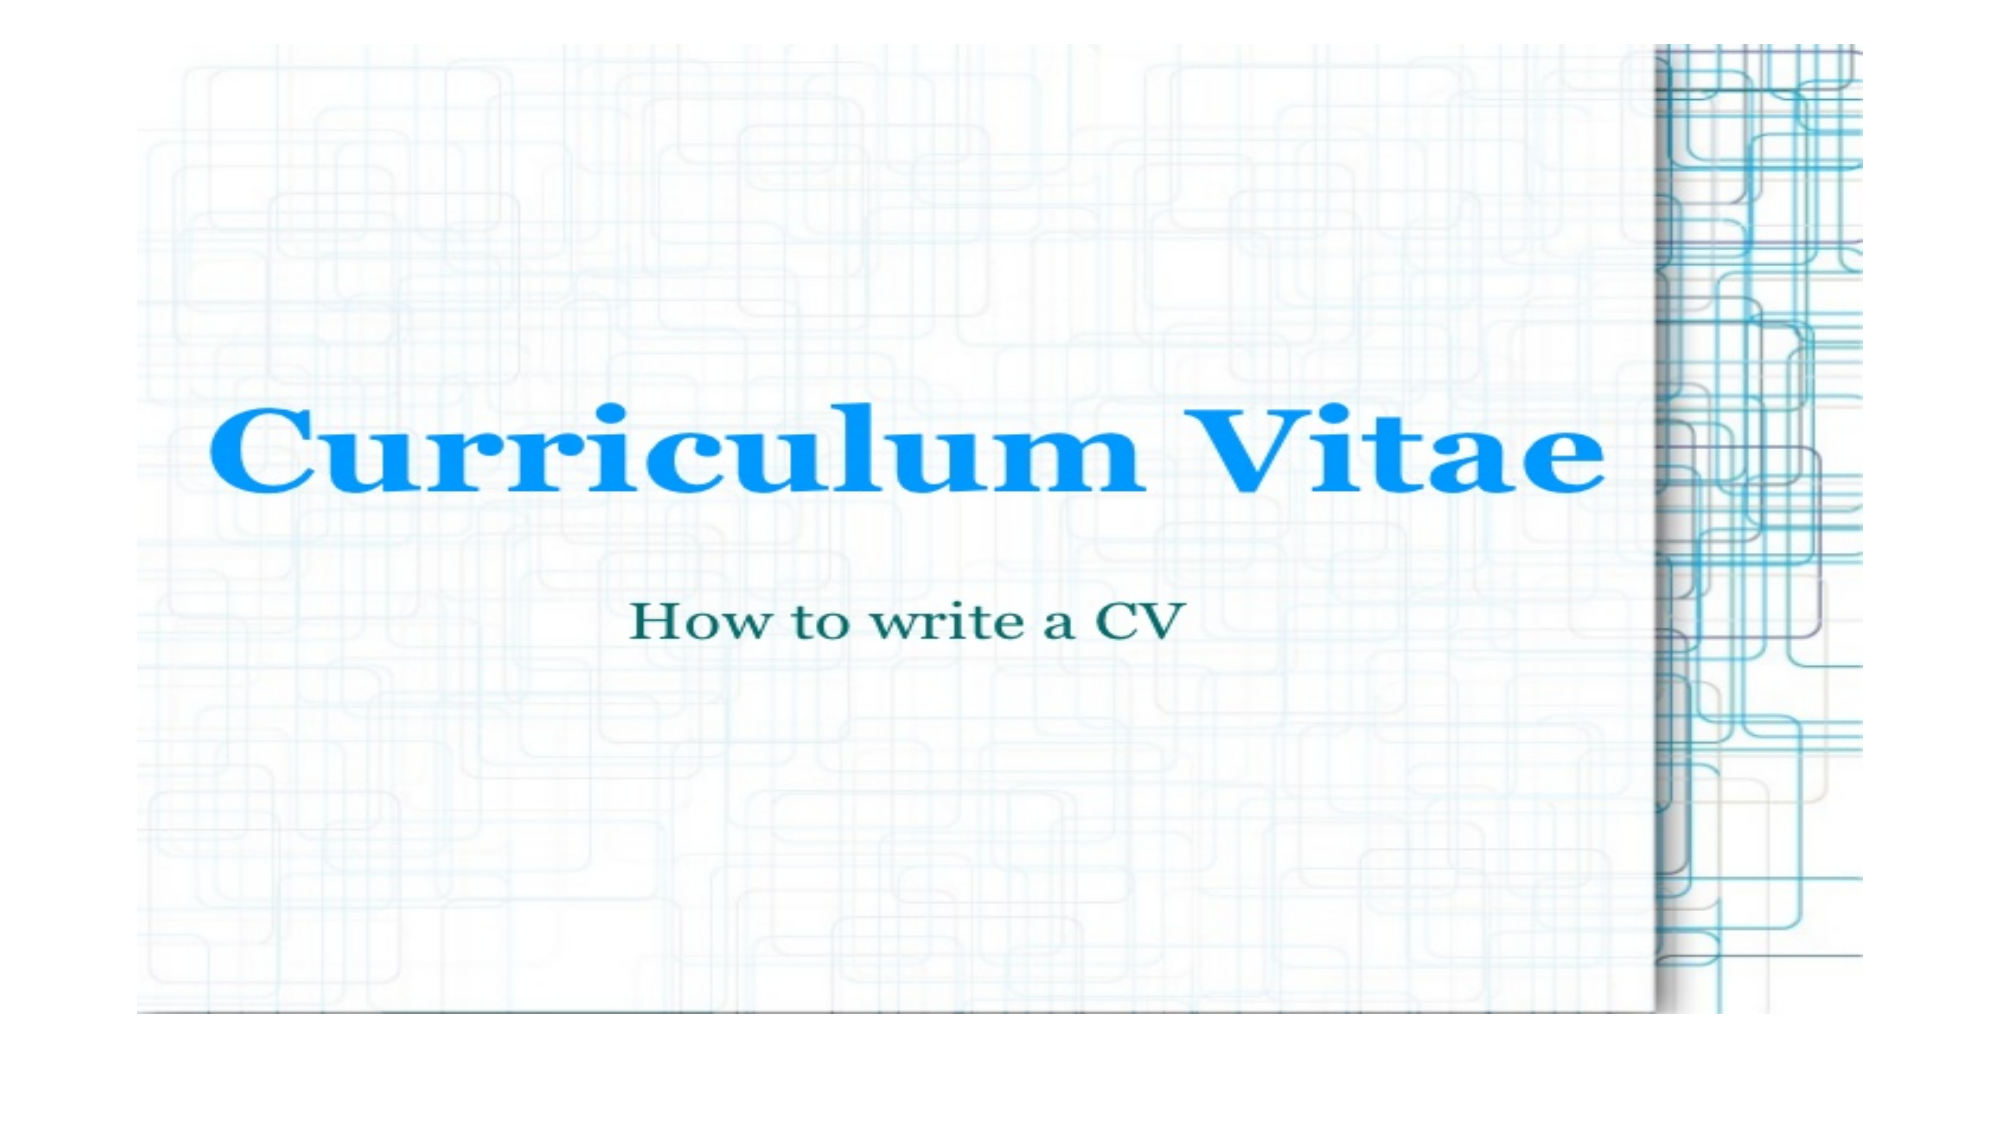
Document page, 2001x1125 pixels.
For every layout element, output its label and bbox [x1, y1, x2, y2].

list [137, 44, 1863, 1014]
